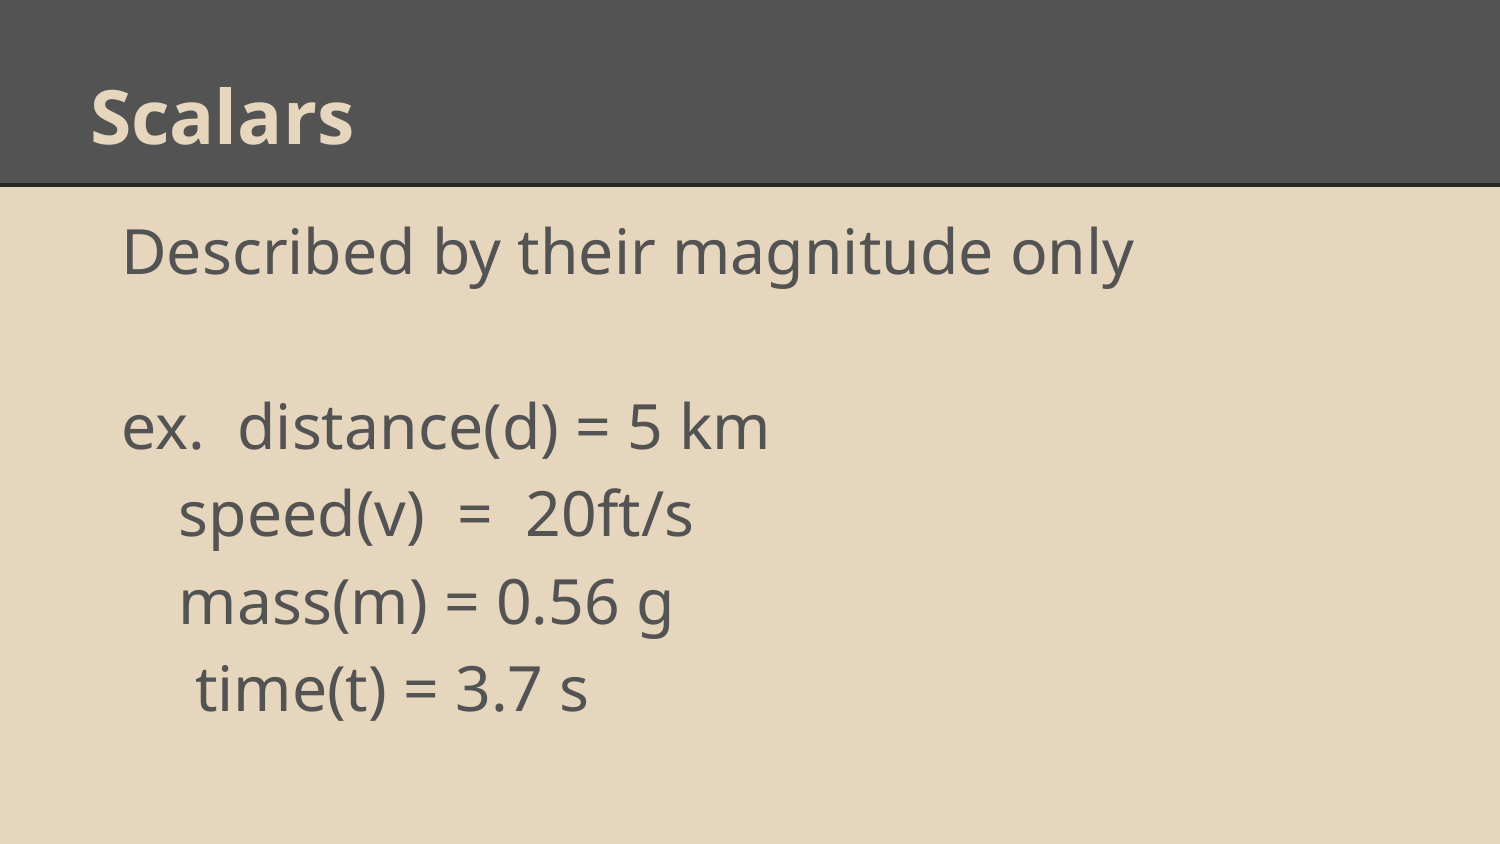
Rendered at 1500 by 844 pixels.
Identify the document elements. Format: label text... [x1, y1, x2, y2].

title Scalars [75, 33, 1425, 175]
list Described by their magnitude only ex. distance(d) = 5 km speed(v) = 20ft/s mass(m) = 0.56 g time(t) = 3.7 s [75, 196, 1425, 808]
